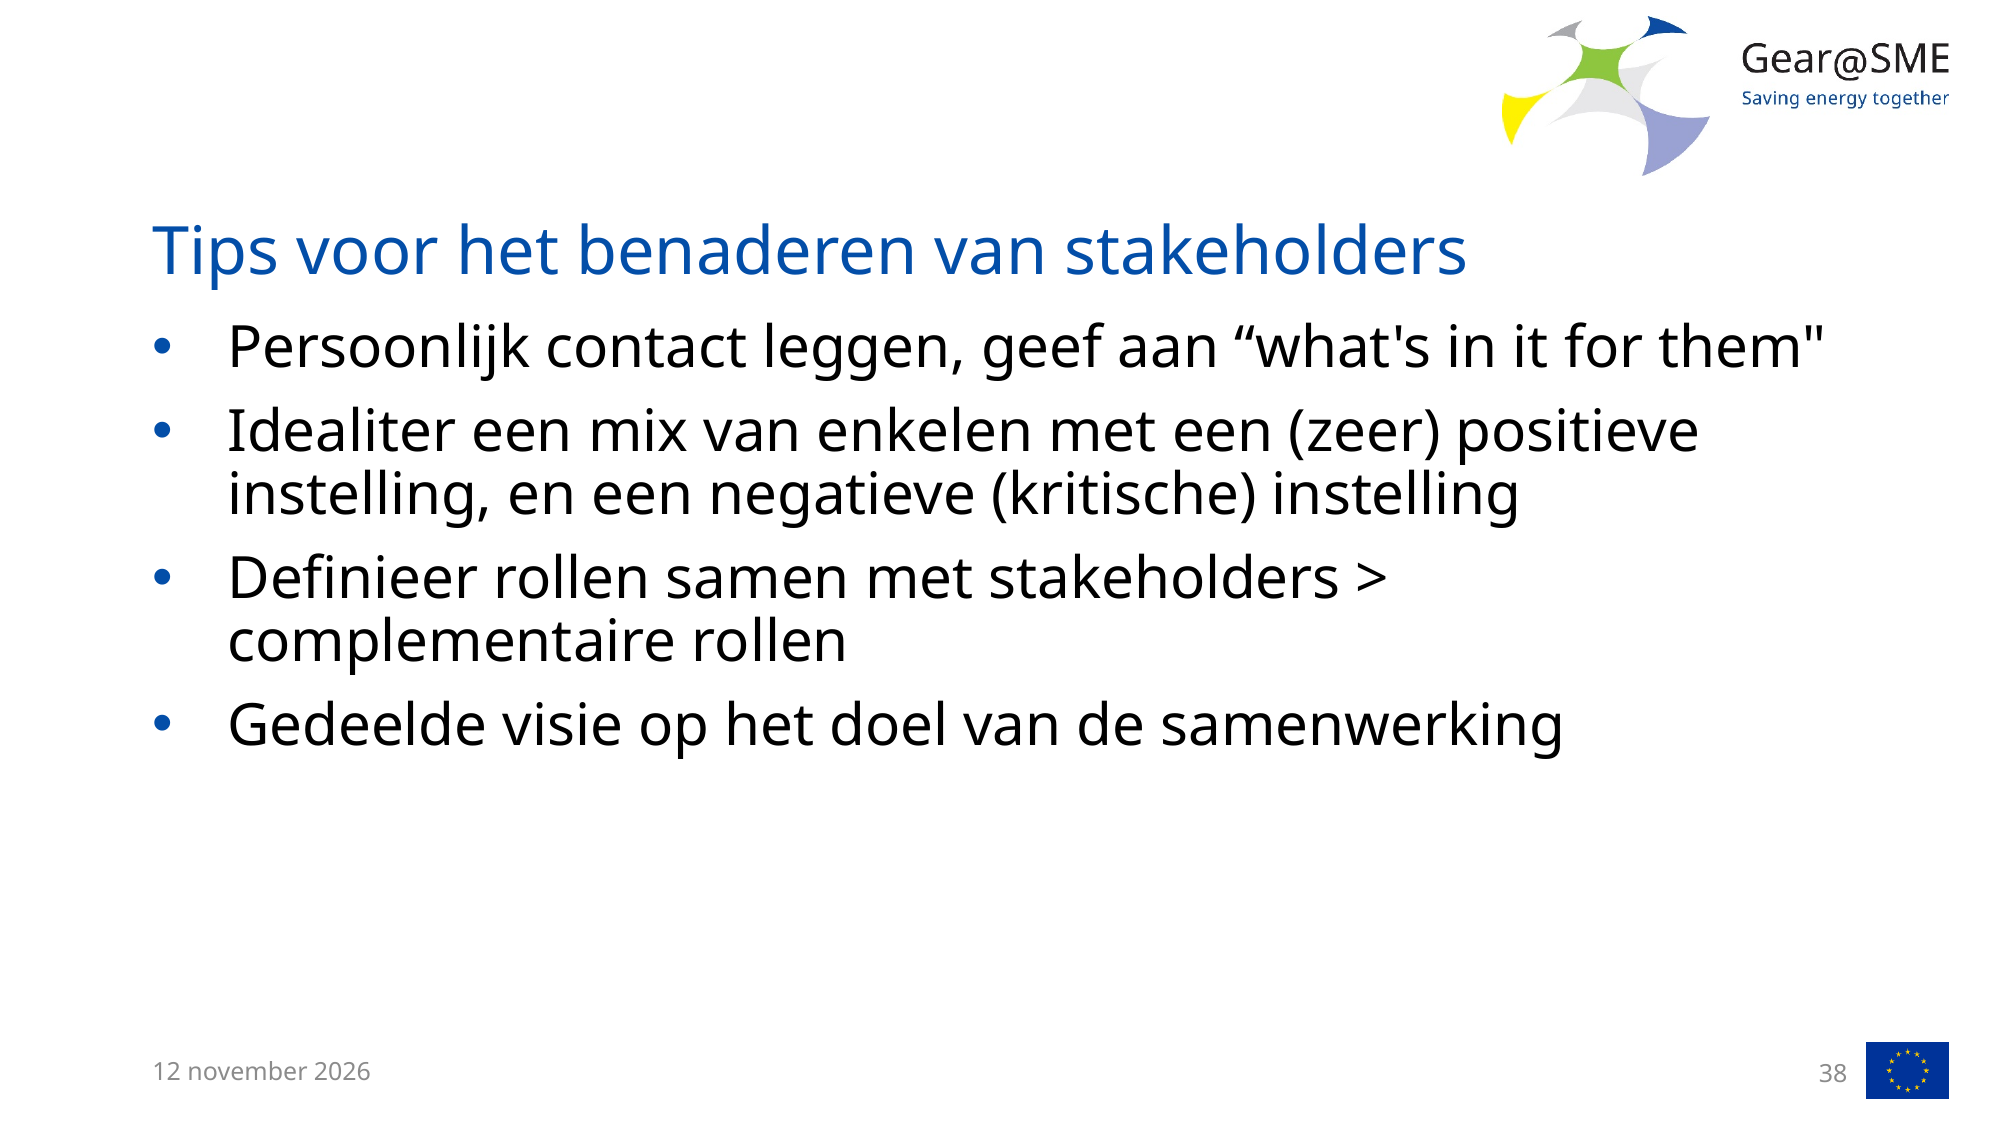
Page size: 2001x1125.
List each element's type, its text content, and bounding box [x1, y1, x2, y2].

slide_number 38 [1412, 1044, 1863, 1104]
title Tips voor het benaderen van stakeholders [137, 205, 1863, 300]
list Persoonlijk contact leggen, geef aan “what's in it for them" Idealiter een mix van enkelen met een (zeer) positieve instelling, en een negatieve (kritische) instelling Definieer rollen samen met stakeholders > complementaire rollen Gedeelde visie op het doel van de samenwerking [137, 310, 1863, 1014]
picture [1502, 16, 1949, 176]
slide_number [137, 1042, 588, 1103]
picture [1866, 1042, 1949, 1099]
